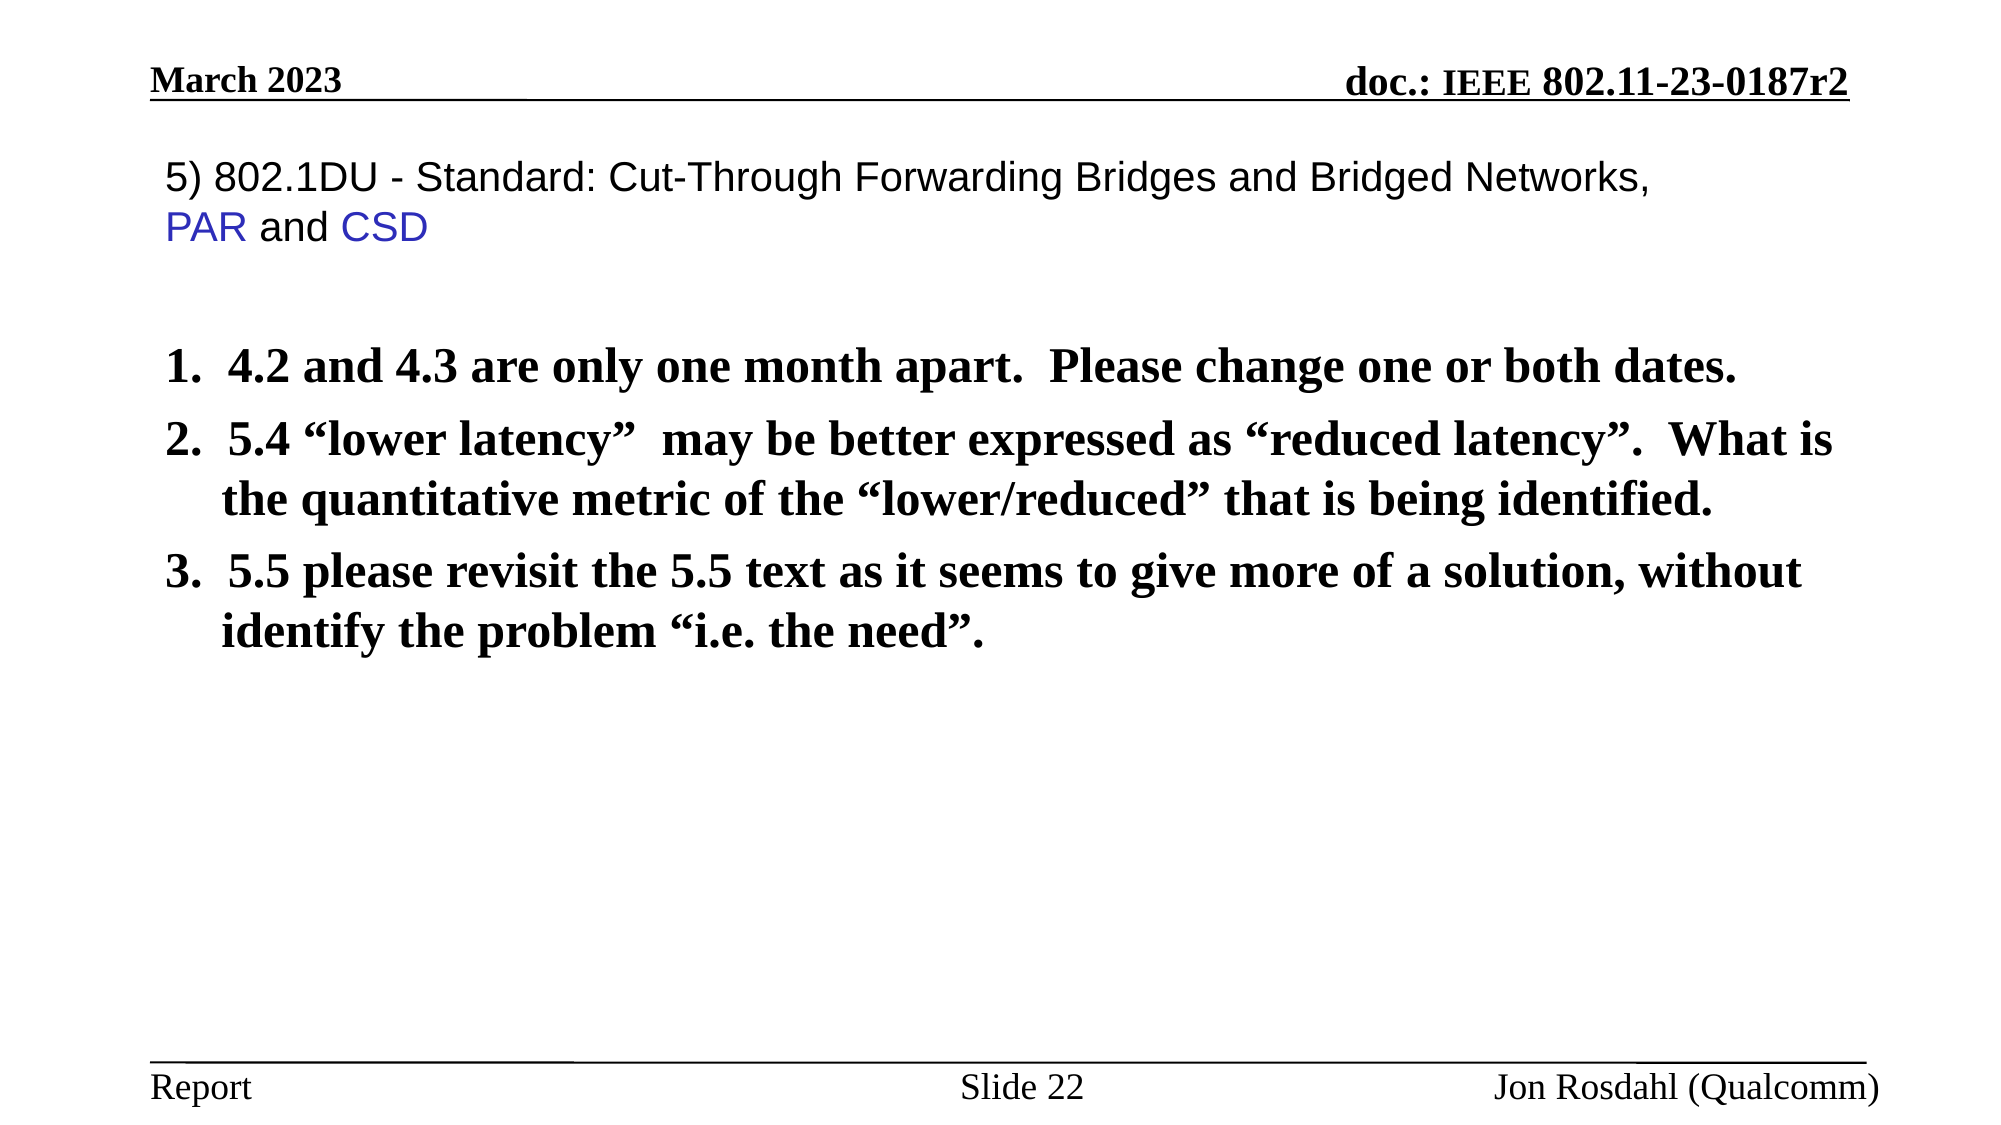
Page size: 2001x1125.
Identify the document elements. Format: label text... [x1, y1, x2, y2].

list 1. 4.2 and 4.3 are only one month apart. Please change one or both dates. 2. 5.4 “lower latency” may be better expressed as “reduced latency”. What is the quantitative metric of the “lower/reduced” that is being identified. 3. 5.5 please revisit the 5.5 text as it seems to give more of a solution, without identify the problem “i.e. the need”. [149, 324, 1850, 1000]
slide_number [149, 49, 431, 100]
slide_number Slide 22 [950, 1061, 1095, 1125]
footer Jon Rosdahl (Qualcomm) [1436, 1061, 1881, 1108]
title 5) 802.1DU - Standard: Cut-Through Forwarding Bridges and Bridged Networks, PAR and CSD [149, 112, 1850, 288]
